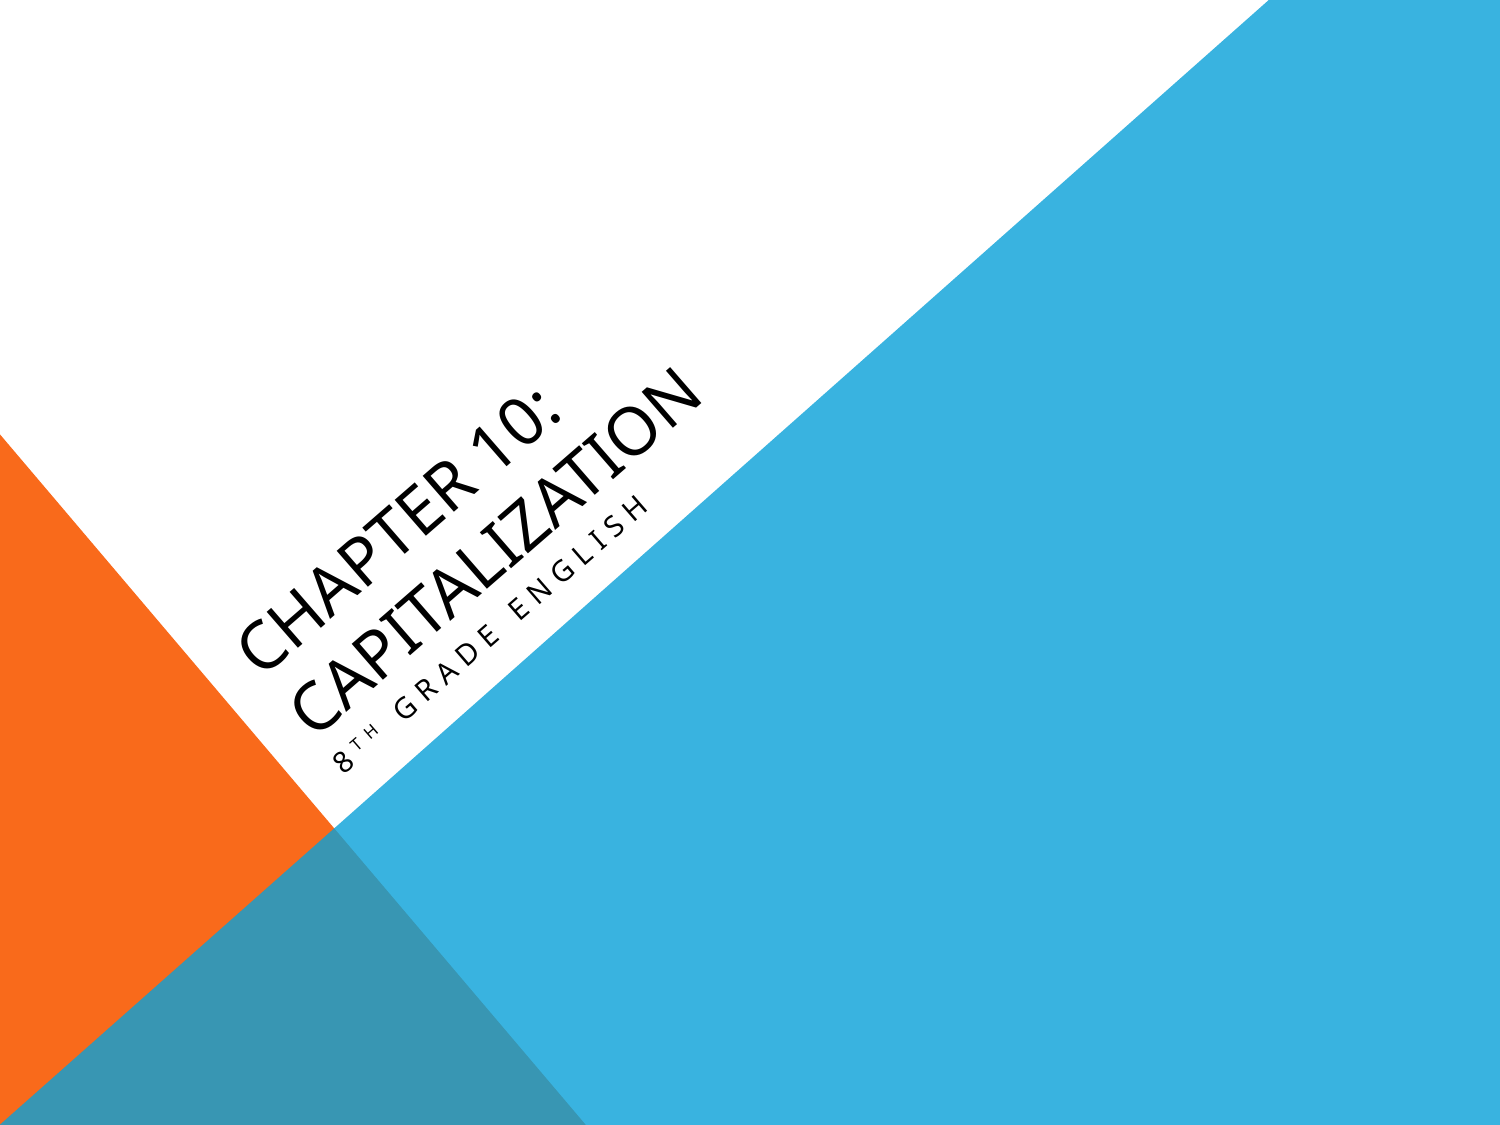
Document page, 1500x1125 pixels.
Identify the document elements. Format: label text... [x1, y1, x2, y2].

title Chapter 10: Capitalization [182, 4, 1012, 761]
subtitle 8th grade english [312, 61, 1154, 804]
